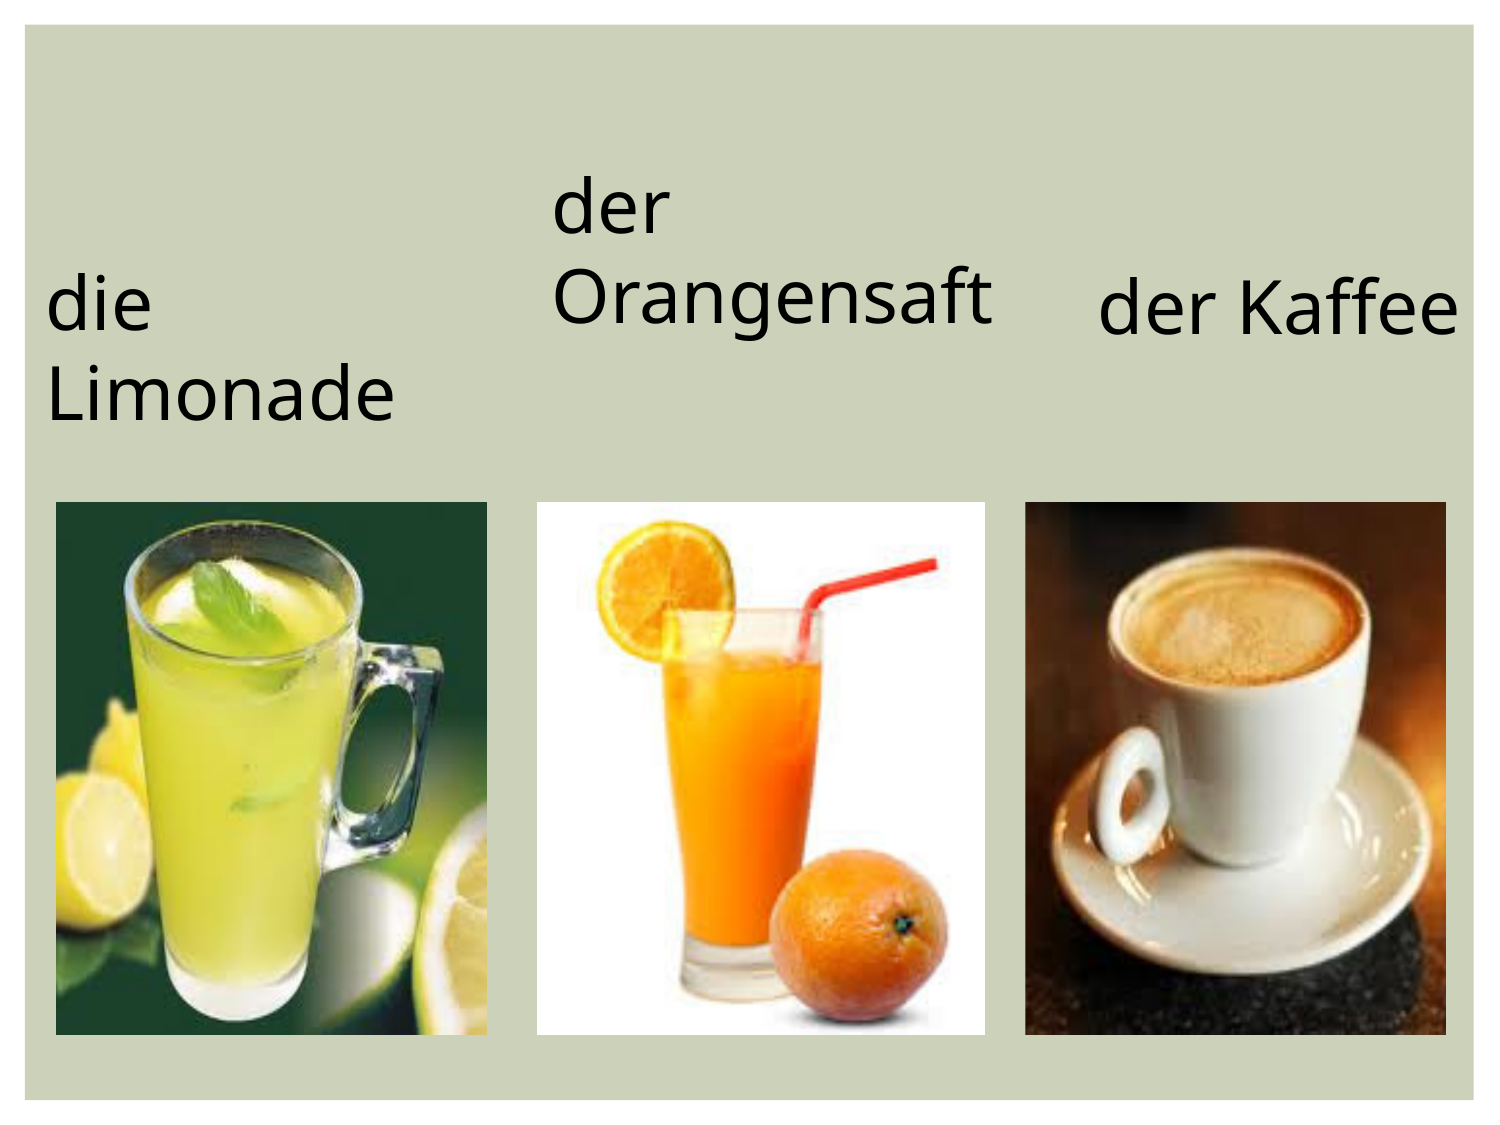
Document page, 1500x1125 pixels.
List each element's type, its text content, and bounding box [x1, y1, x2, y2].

text_box der Kaffee [1083, 252, 1483, 358]
picture [55, 501, 487, 1035]
text_box die Limonade [30, 247, 537, 443]
picture [1025, 501, 1447, 1035]
picture [536, 501, 986, 1035]
text_box der Orangensaft [536, 151, 1139, 347]
